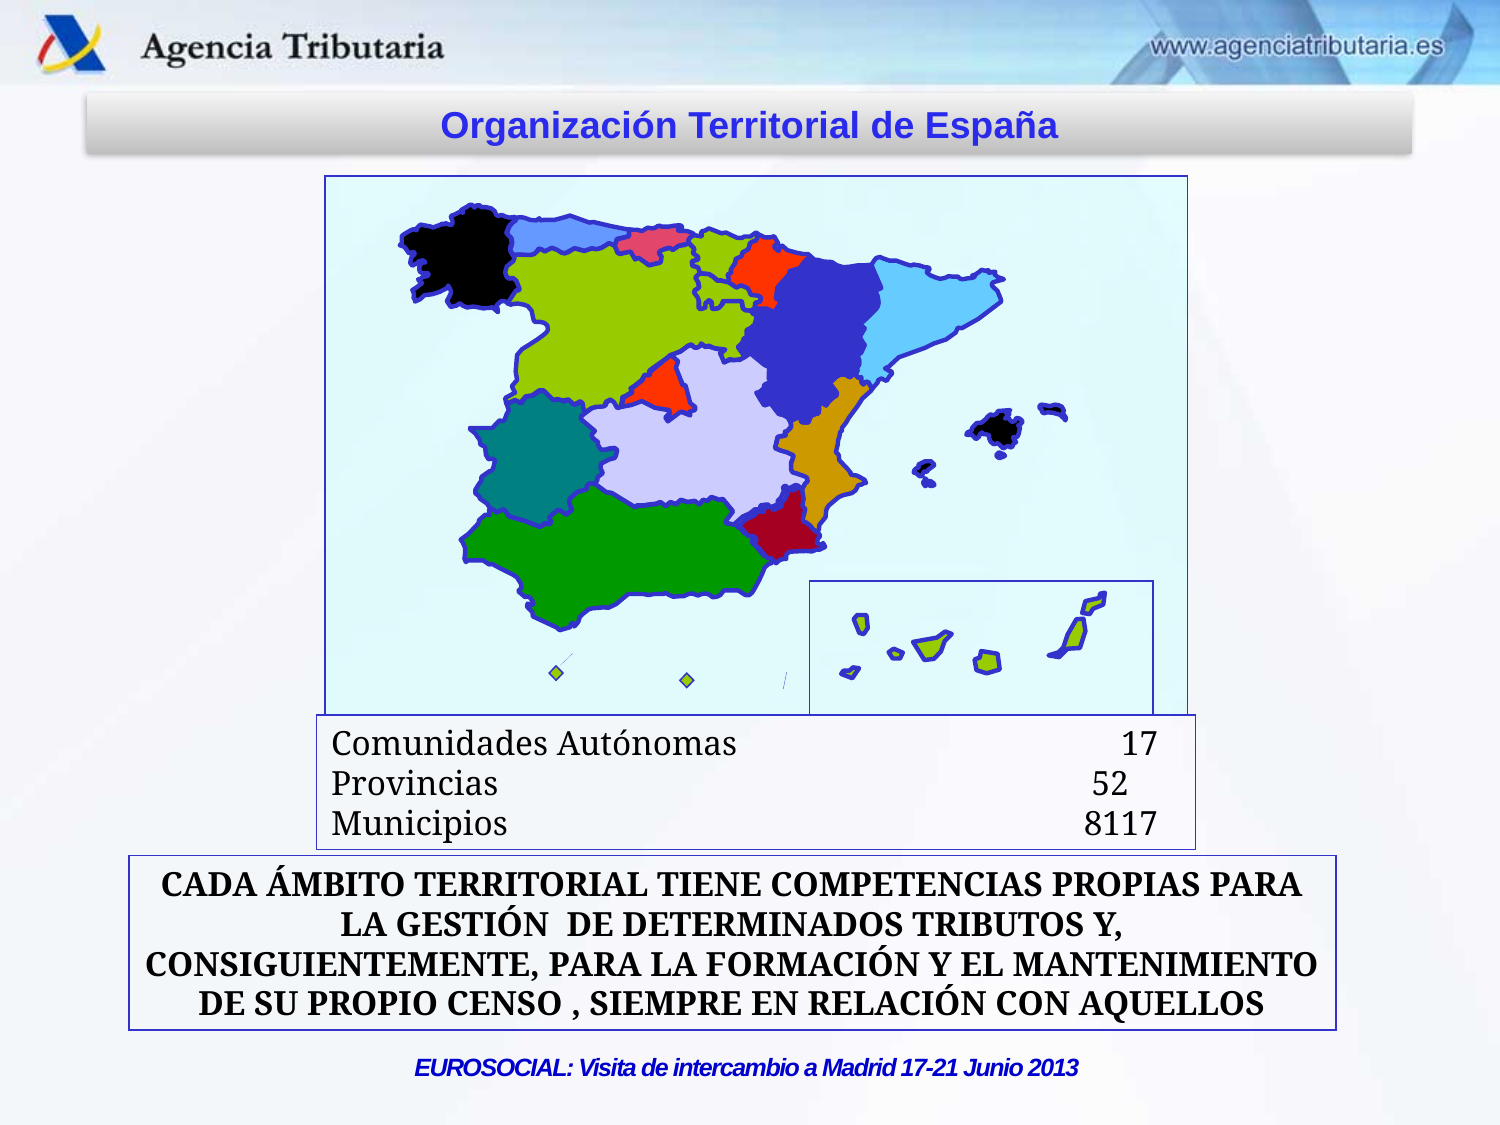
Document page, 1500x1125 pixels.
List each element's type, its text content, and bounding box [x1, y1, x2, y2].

text_box Comunidades Autónomas 17 Provincias 52 Municipios 8117 [316, 714, 1196, 850]
text_box [324, 175, 350, 714]
text_box EUROSOCIAL: Visita de intercambio a Madrid 17-21 Junio 2013 [46, 1044, 1454, 1090]
text_box [1010, 175, 1188, 714]
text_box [351, 175, 1010, 754]
text_box Organización Territorial de España [87, 93, 1412, 154]
text_box CADA ÁMBITO TERRITORIAL TIENE COMPETENCIAS PROPIAS PARA LA GESTIÓN DE DETERMINADOS TRIBUTOS Y, CONSIGUIENTEMENTE, PARA LA FORMACIÓN Y EL MANTENIMIENTO DE SU PROPIO CENSO , SIEMPRE EN RELACIÓN CON AQUELLOS [128, 855, 1336, 1030]
picture [0, 0, 1500, 1125]
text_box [1013, 580, 1154, 716]
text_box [1013, 404, 1067, 487]
